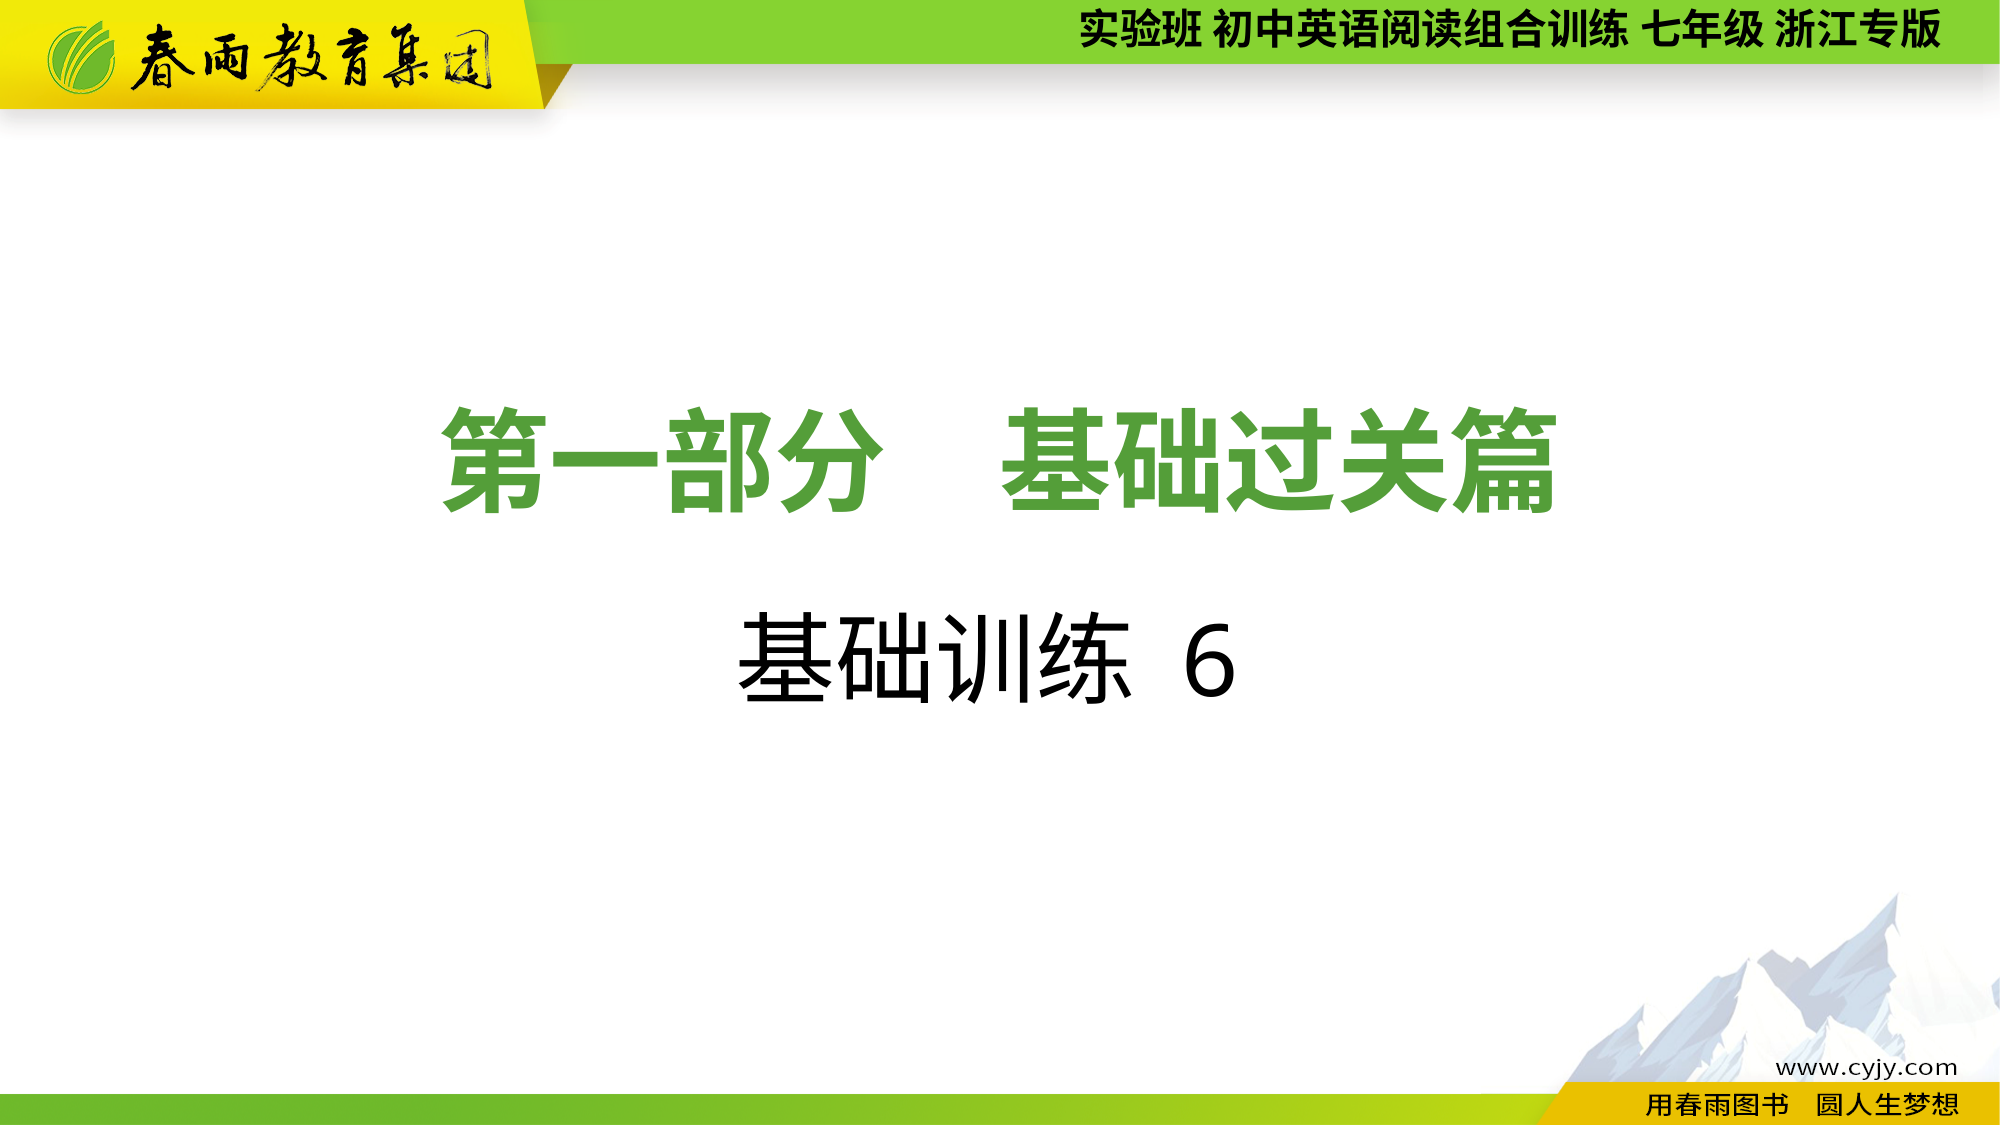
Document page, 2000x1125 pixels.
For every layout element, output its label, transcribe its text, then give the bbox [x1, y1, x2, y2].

picture [0, 0, 2000, 1125]
text_box 第一部分 基础过关篇 [54, 316, 1946, 528]
text_box 基础训练 6 [54, 528, 1946, 724]
